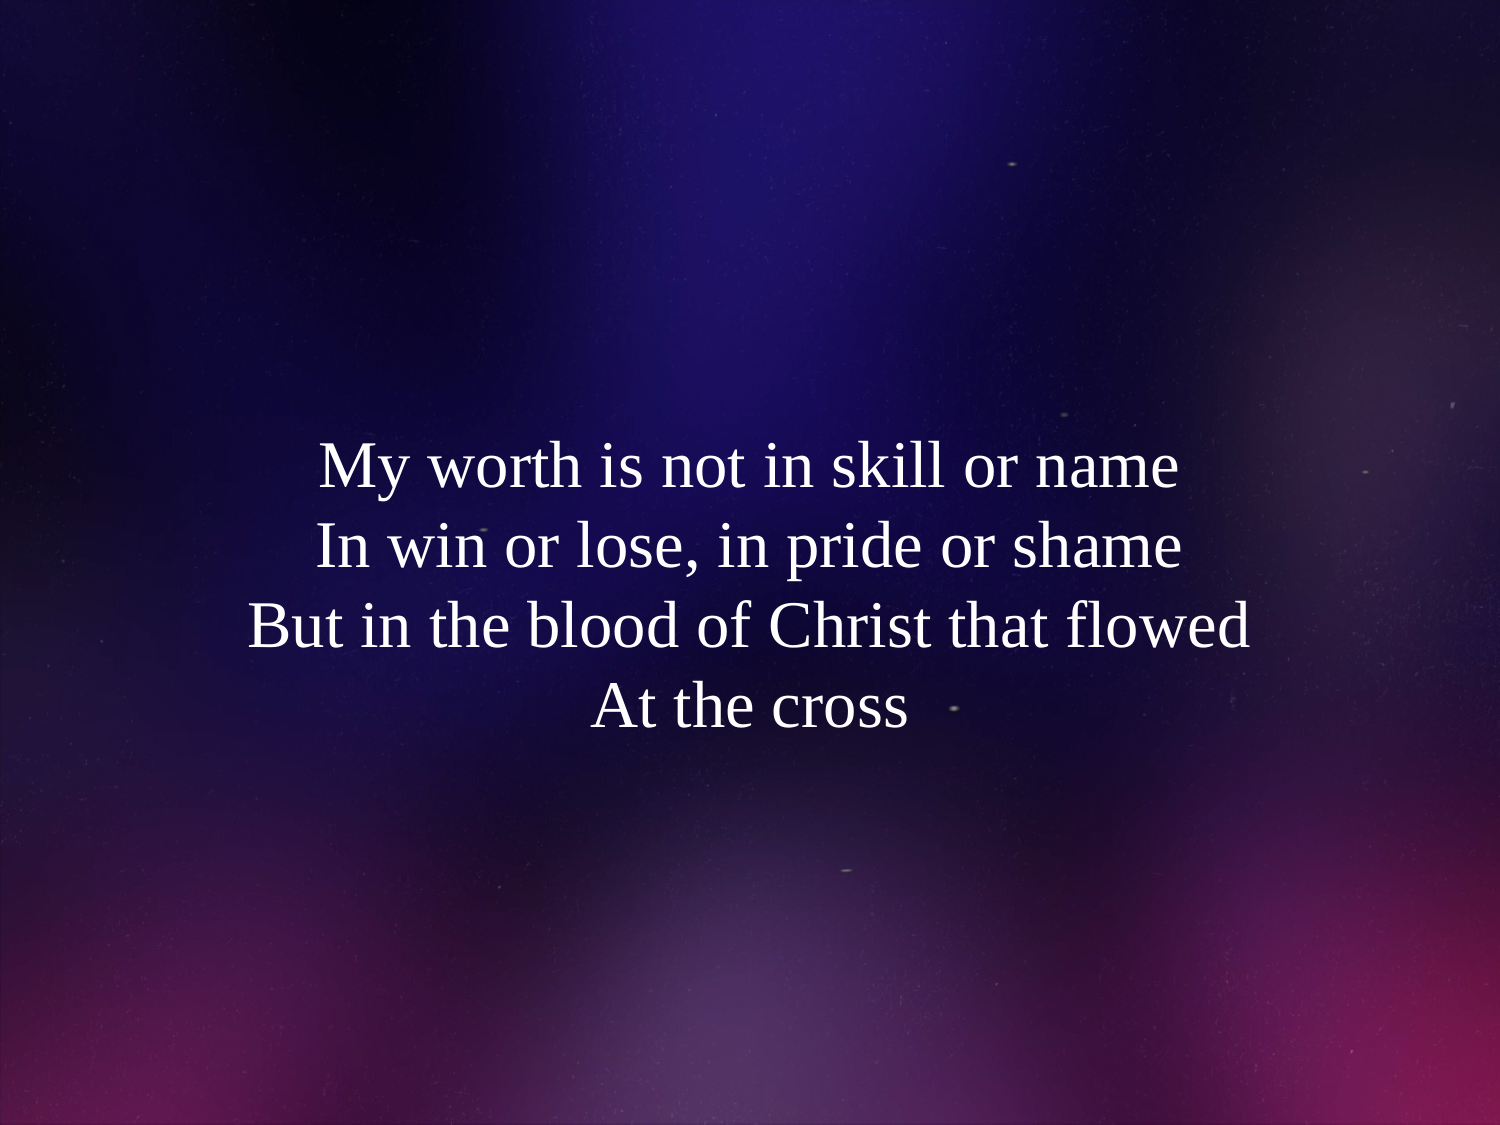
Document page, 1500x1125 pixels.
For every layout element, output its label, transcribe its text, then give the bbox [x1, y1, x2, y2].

picture [0, 0, 1500, 1125]
title My worth is not in skill or name In win or lose, in pride or shame But in the blood of Christ that flowed At the cross [112, 487, 1388, 675]
